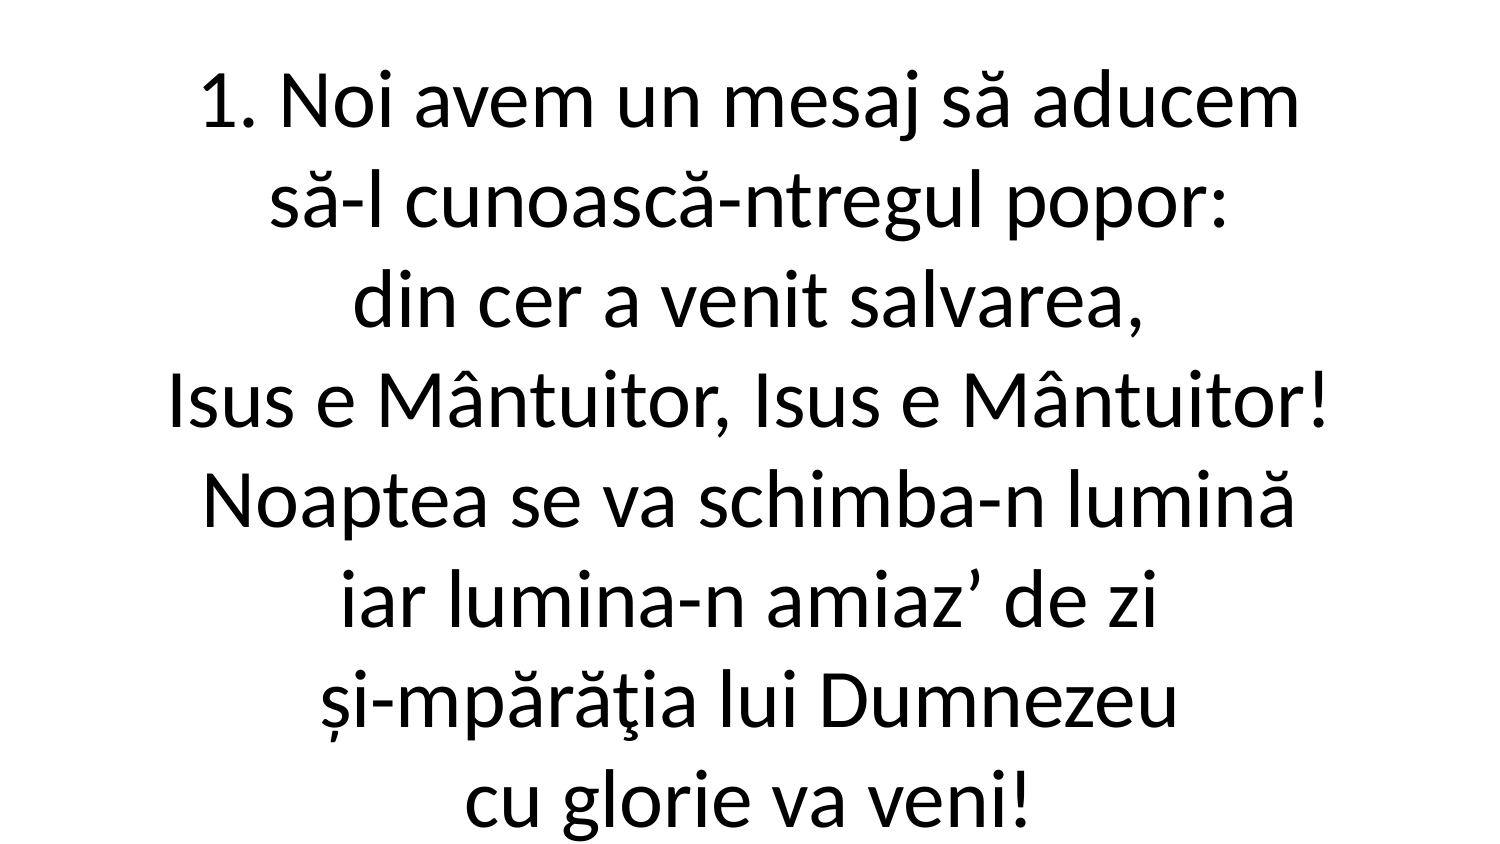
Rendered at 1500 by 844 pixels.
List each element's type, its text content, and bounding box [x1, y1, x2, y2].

text_box 1. Noi avem un mesaj să aducem să-l cunoască-ntregul popor: din cer a venit salvarea, Isus e Mântuitor, Isus e Mântuitor! Noaptea se va schimba-n lumină iar lumina-n amiazʼ de zi și-mpărăţia lui Dumnezeu cu glorie va veni! [151, 0, 1349, 844]
